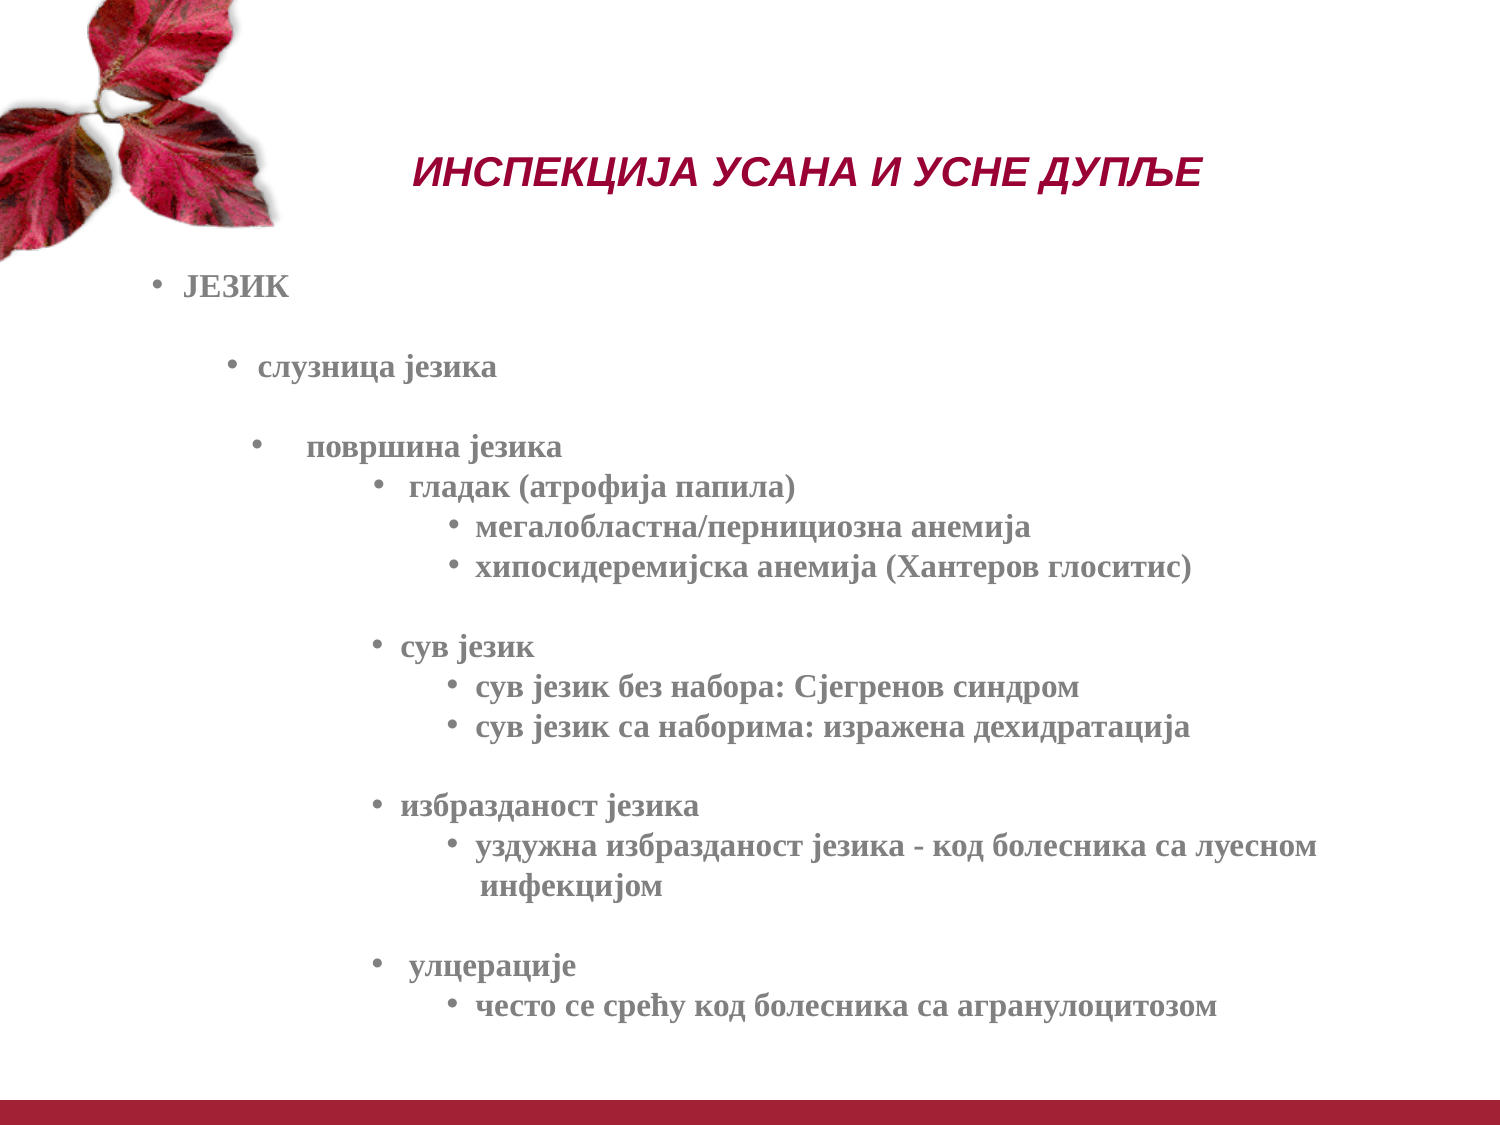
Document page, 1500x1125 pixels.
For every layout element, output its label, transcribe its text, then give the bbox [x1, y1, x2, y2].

text_box ИНСПЕКЦИЈА УСАНА И УСНЕ ДУПЉЕ ЈЕЗИК слузница језика површина језика гладак (атрофија папила) мегалобластна/пернициозна анемија хипосидеремијска анемија (Хантеров глоситис) сув језик сув језик без набора: Сјегренов синдром сув језик са наборима: изражена дехидратација избразданост језика уздужна избразданост језика - код болесника са луесном инфекцијом улцерације често се срећу код болесника са агранулоцитозом [33, 138, 1467, 1090]
picture [0, 0, 295, 273]
